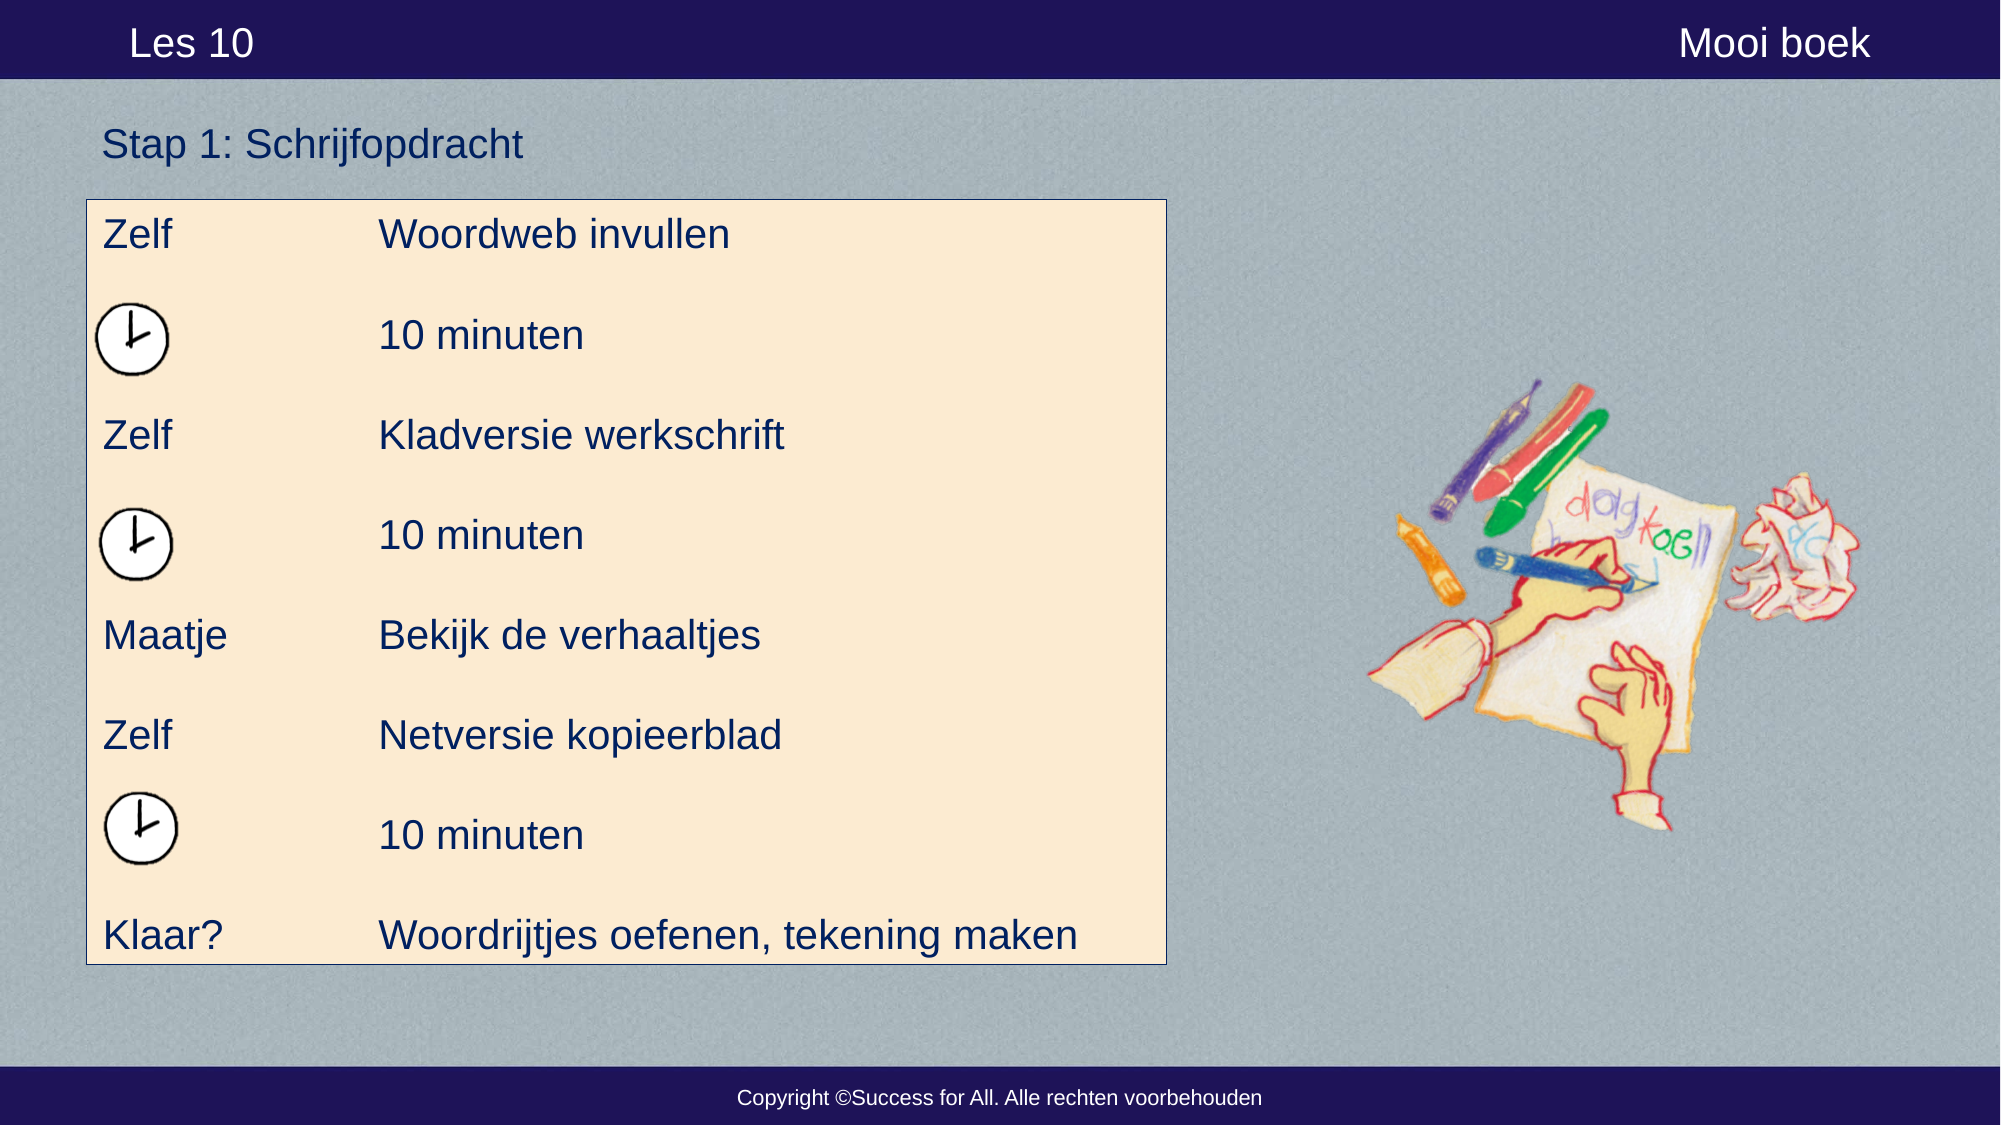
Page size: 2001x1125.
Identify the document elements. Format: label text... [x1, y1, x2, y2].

picture [0, 0, 2001, 1125]
text_box Copyright ©Success for All. Alle rechten voorbehouden [0, 1076, 2000, 1125]
text_box Stap 1: Schrijfopdracht [86, 109, 879, 175]
text_box Zelf Woordweb invullen 10 minuten Zelf Kladversie werkschrift 10 minuten Maatje Bekijk de verhaaltjes Zelf Netversie kopieerblad 10 minuten Klaar? Woordrijtjes oefenen, tekening maken [86, 199, 1167, 965]
text_box Mooi boek [999, 8, 1886, 174]
text_box Les 10 [114, 8, 354, 73]
